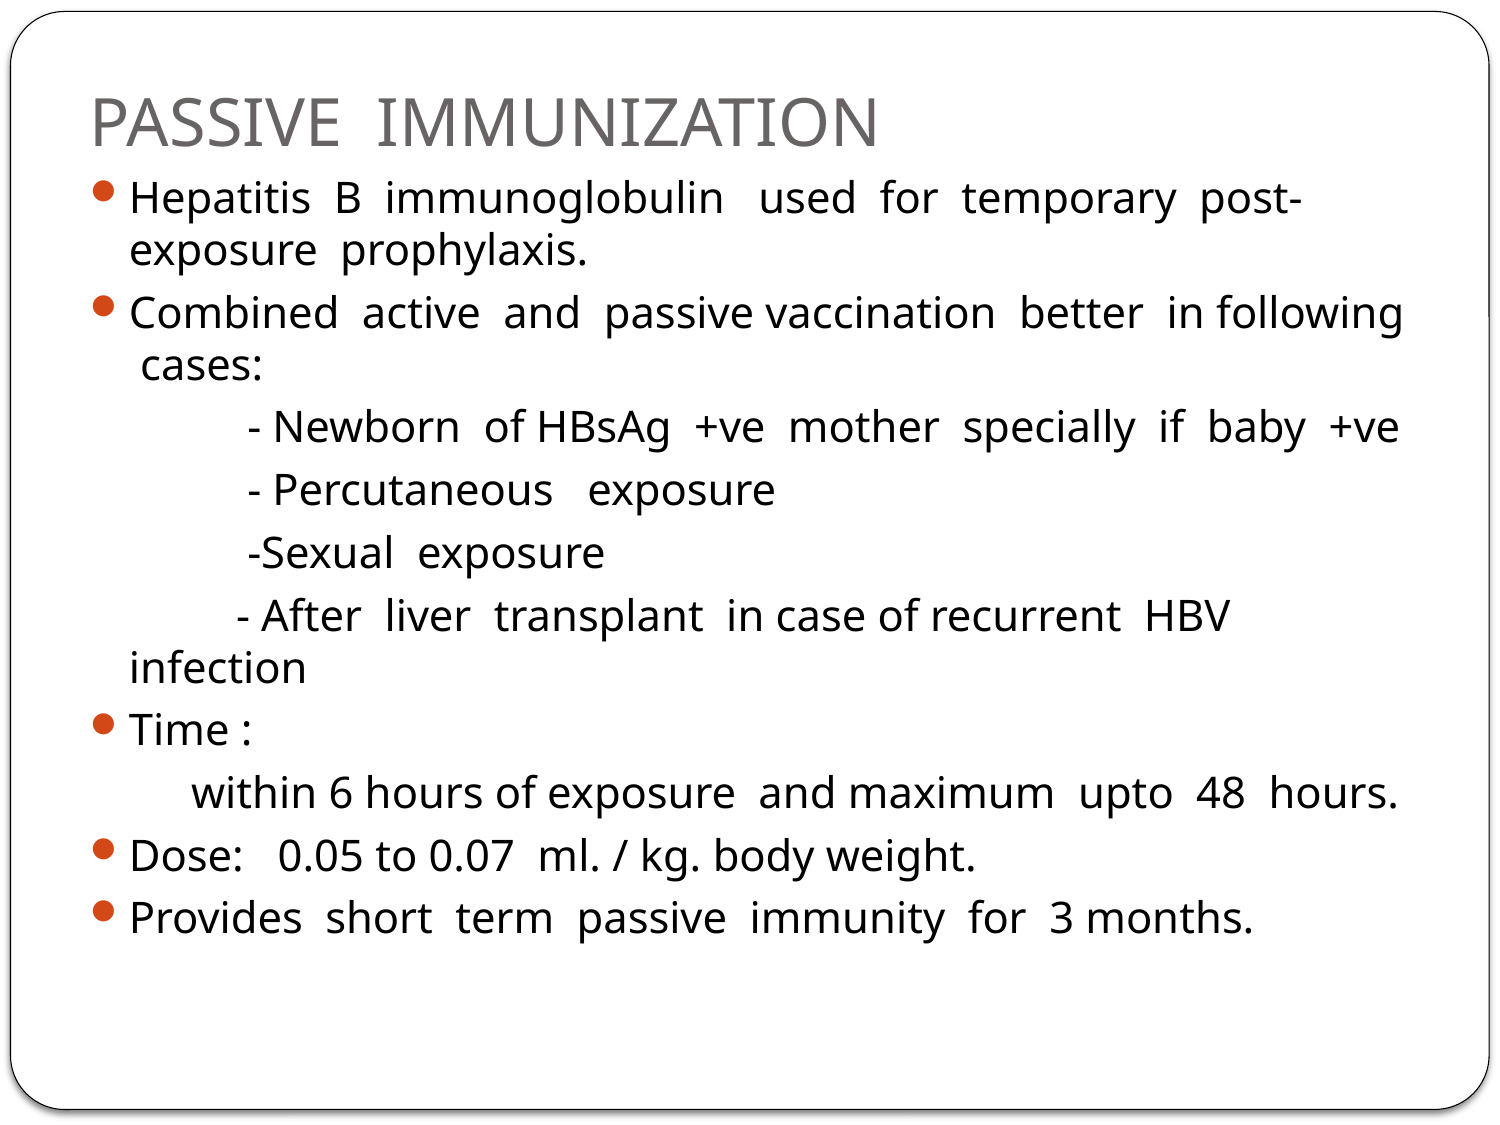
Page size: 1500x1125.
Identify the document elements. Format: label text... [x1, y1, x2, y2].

list Hepatitis B immunoglobulin used for temporary post-exposure prophylaxis. Combined active and passive vaccination better in following cases: - Newborn of HBsAg +ve mother specially if baby +ve - Percutaneous exposure -Sexual exposure - After liver transplant in case of recurrent HBV infection Time : within 6 hours of exposure and maximum upto 48 hours. Dose: 0.05 to 0.07 ml. / kg. body weight. Provides short term passive immunity for 3 months. [75, 162, 1425, 1088]
title PASSIVE IMMUNIZATION [75, 45, 1425, 162]
